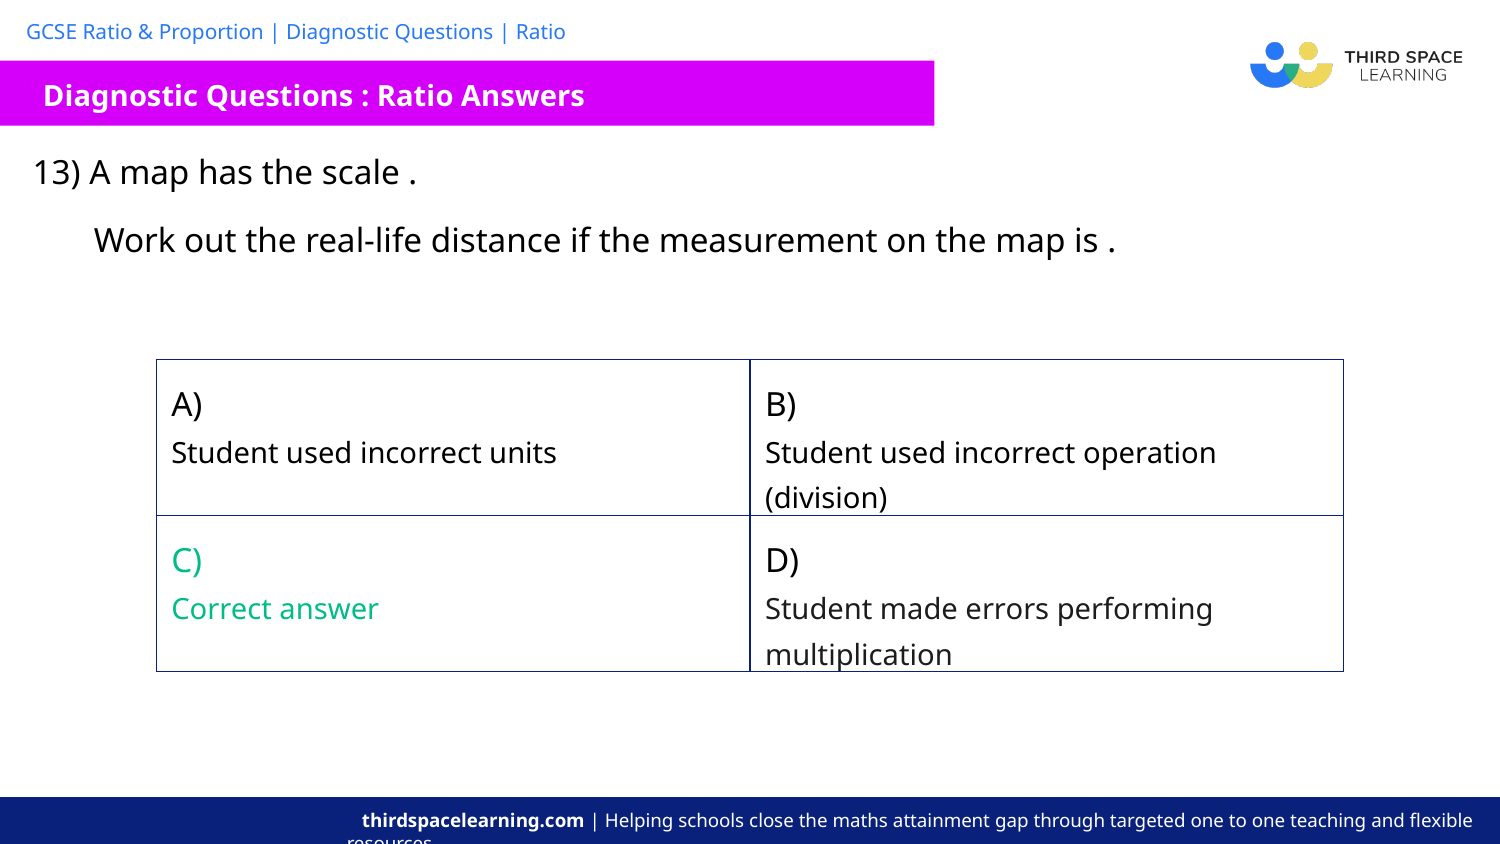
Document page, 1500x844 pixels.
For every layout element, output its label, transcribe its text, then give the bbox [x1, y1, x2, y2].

picture [1250, 33, 1465, 99]
text_box Diagnostic Questions : Ratio Answers [27, 61, 778, 127]
